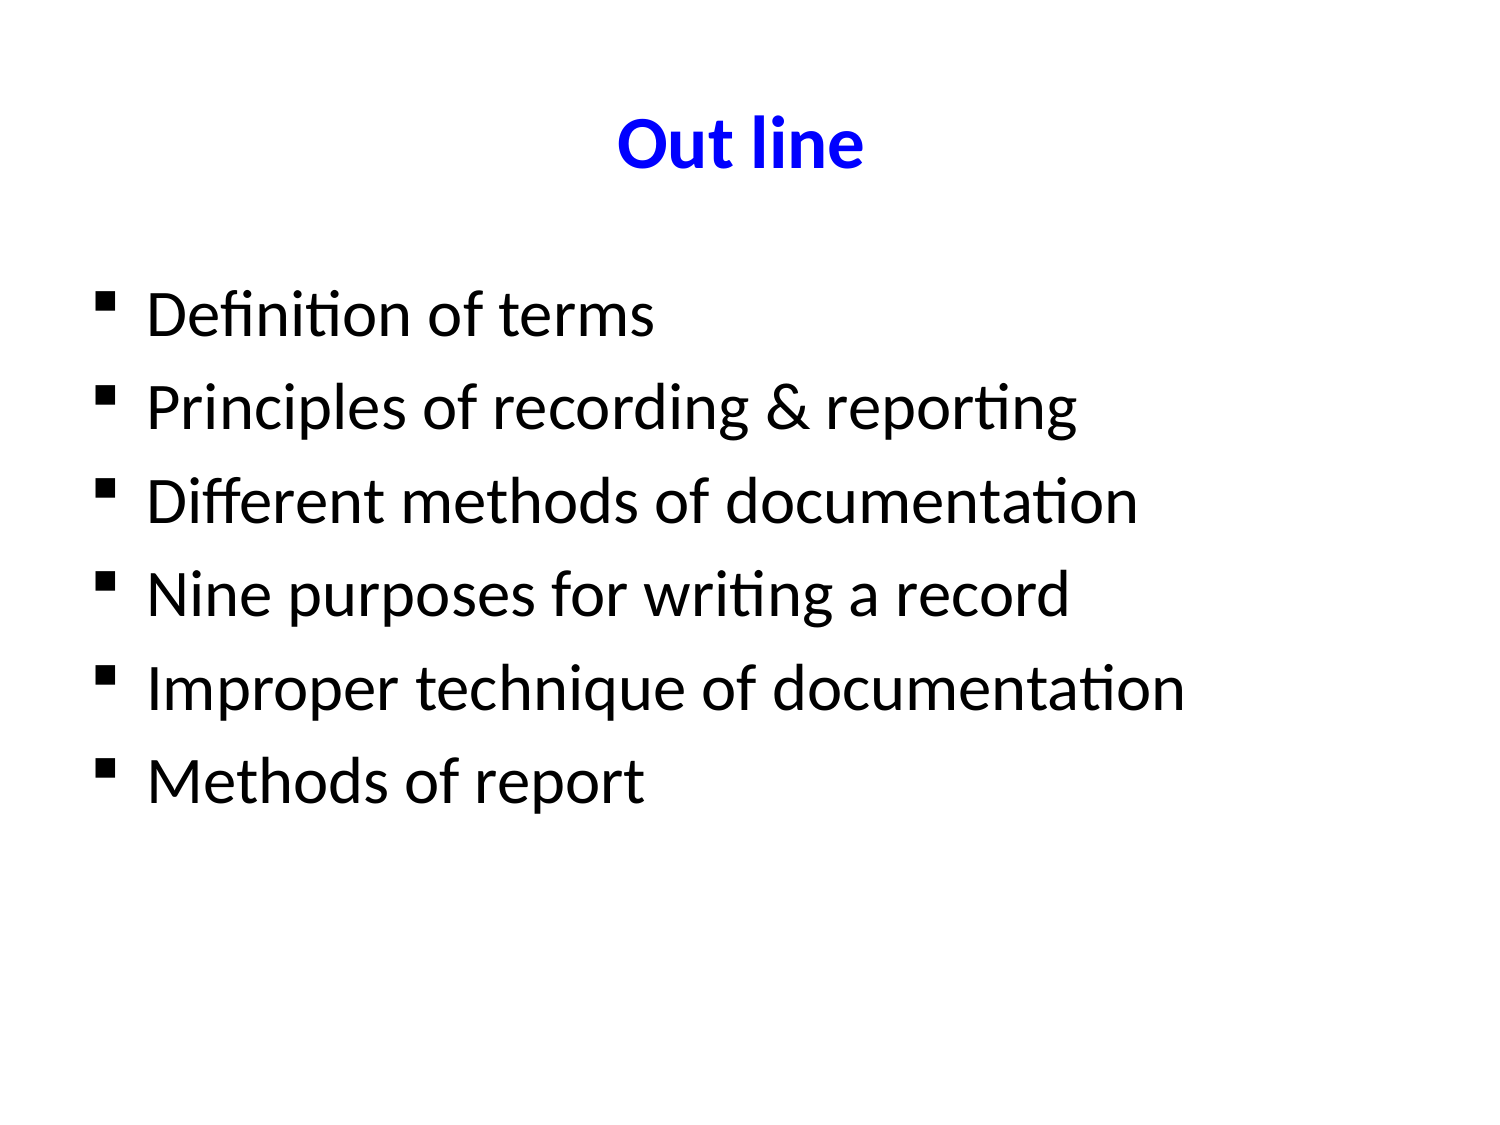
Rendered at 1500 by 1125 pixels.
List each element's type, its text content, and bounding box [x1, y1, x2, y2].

list Definition of terms Principles of recording & reporting Different methods of documentation Nine purposes for writing a record Improper technique of documentation Methods of report [75, 262, 1425, 1005]
title Out line [75, 45, 1425, 233]
